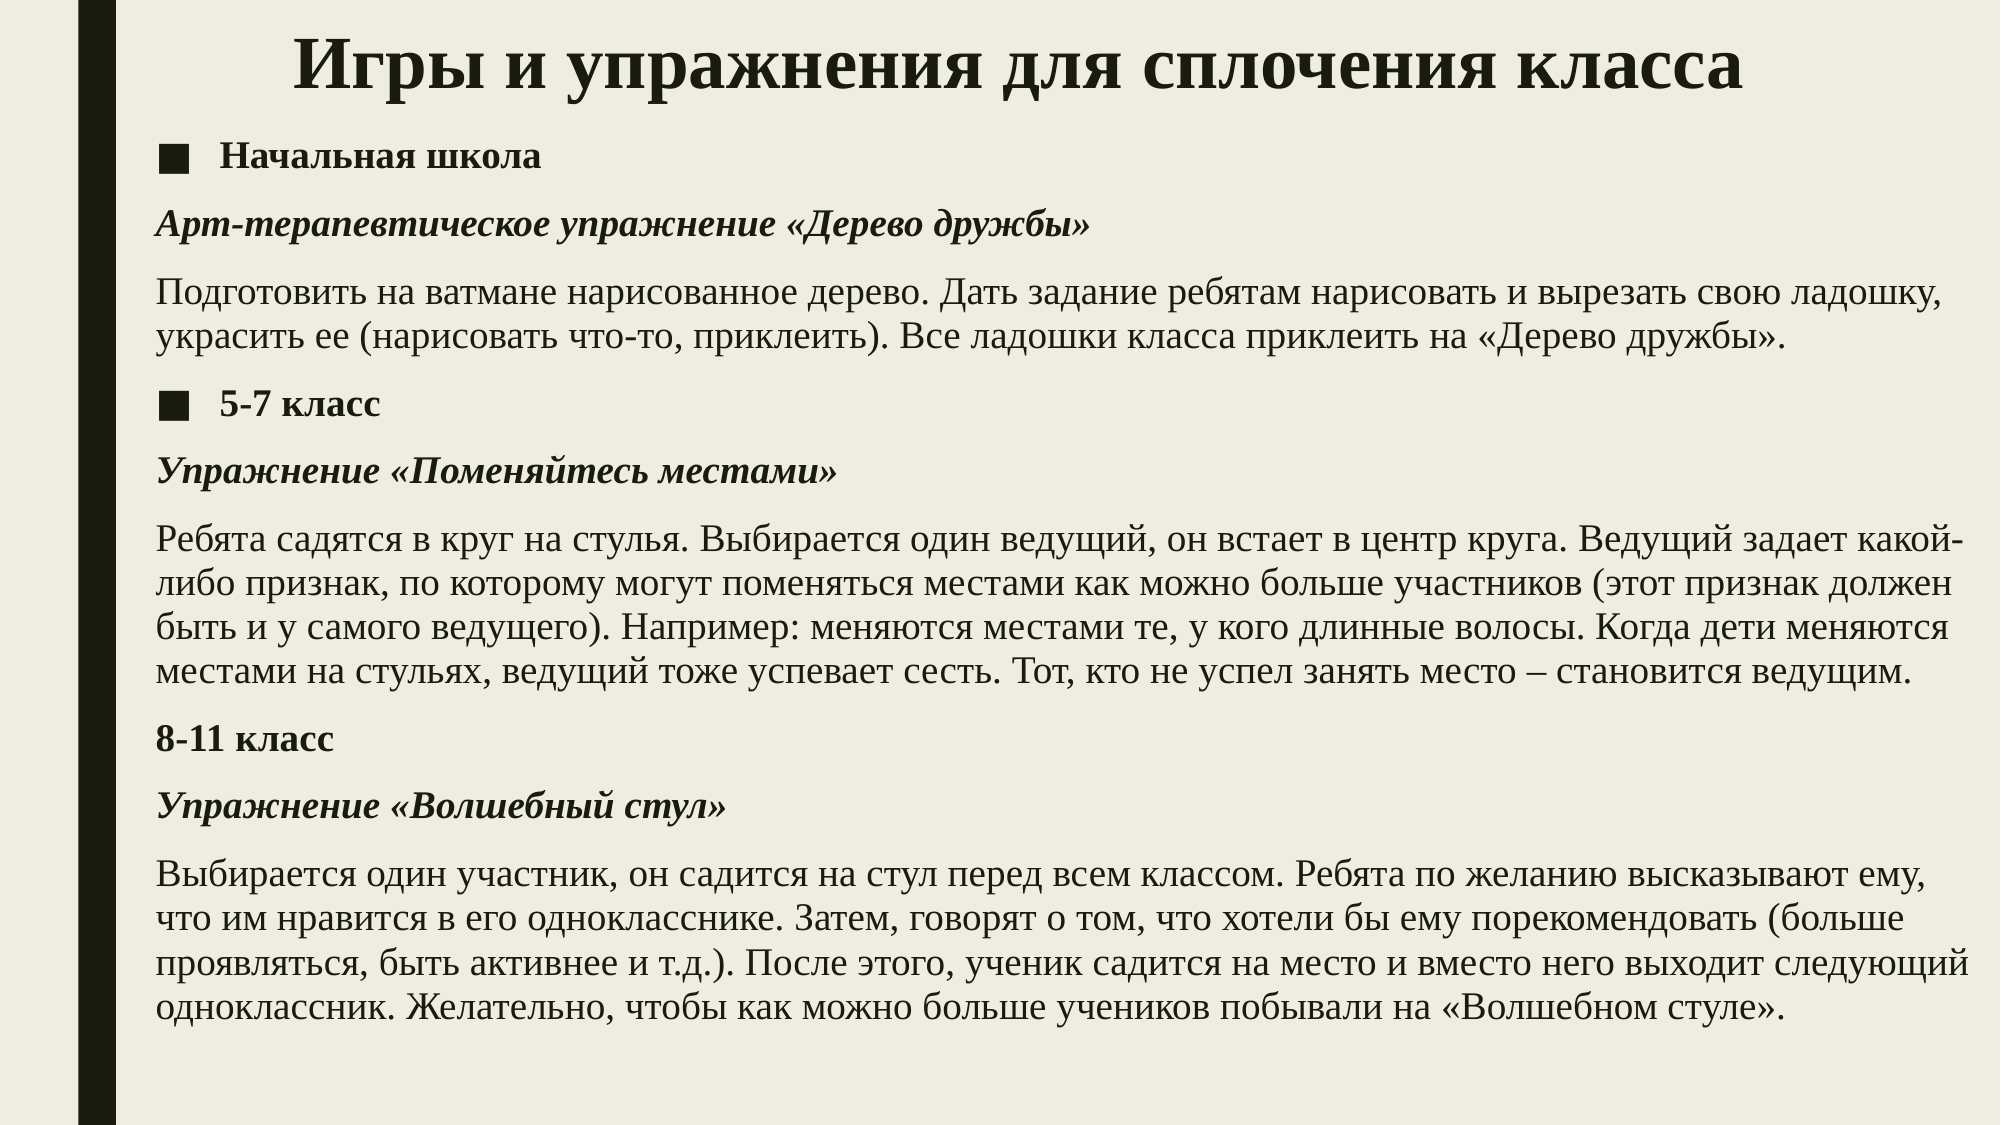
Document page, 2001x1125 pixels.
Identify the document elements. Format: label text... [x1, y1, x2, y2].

list Начальная школа Арт-терапевтическое упражнение «Дерево дружбы» Подготовить на ватмане нарисованное дерево. Дать задание ребятам нарисовать и вырезать свою ладошку, украсить ее (нарисовать что-то, приклеить). Все ладошки класса приклеить на «Дерево дружбы». 5-7 класс Упражнение «Поменяйтесь местами» Ребята садятся в круг на стулья. Выбирается один ведущий, он встает в центр круга. Ведущий задает какой-либо признак, по которому могут поменяться местами как можно больше участников (этот признак должен быть и у самого ведущего). Например: меняются местами те, у кого длинные волосы. Когда дети меняются местами на стульях, ведущий тоже успевает сесть. Тот, кто не успел занять место – становится ведущим. 8-11 класс Упражнение «Волшебный стул» Выбирается один участник, он садится на стул перед всем классом. Ребята по желанию высказывают ему, что им нравится в его однокласснике. Затем, говорят о том, что хотели бы ему порекомендовать (больше проявляться, быть активнее и т.д.). После этого, ученик садится на место и вместо него выходит следующий одноклассник. Желательно, чтобы как можно больше учеников побывали на «Волшебном стуле». [140, 126, 2000, 1125]
title Игры и упражнения для сплочения класса [231, 17, 1807, 126]
